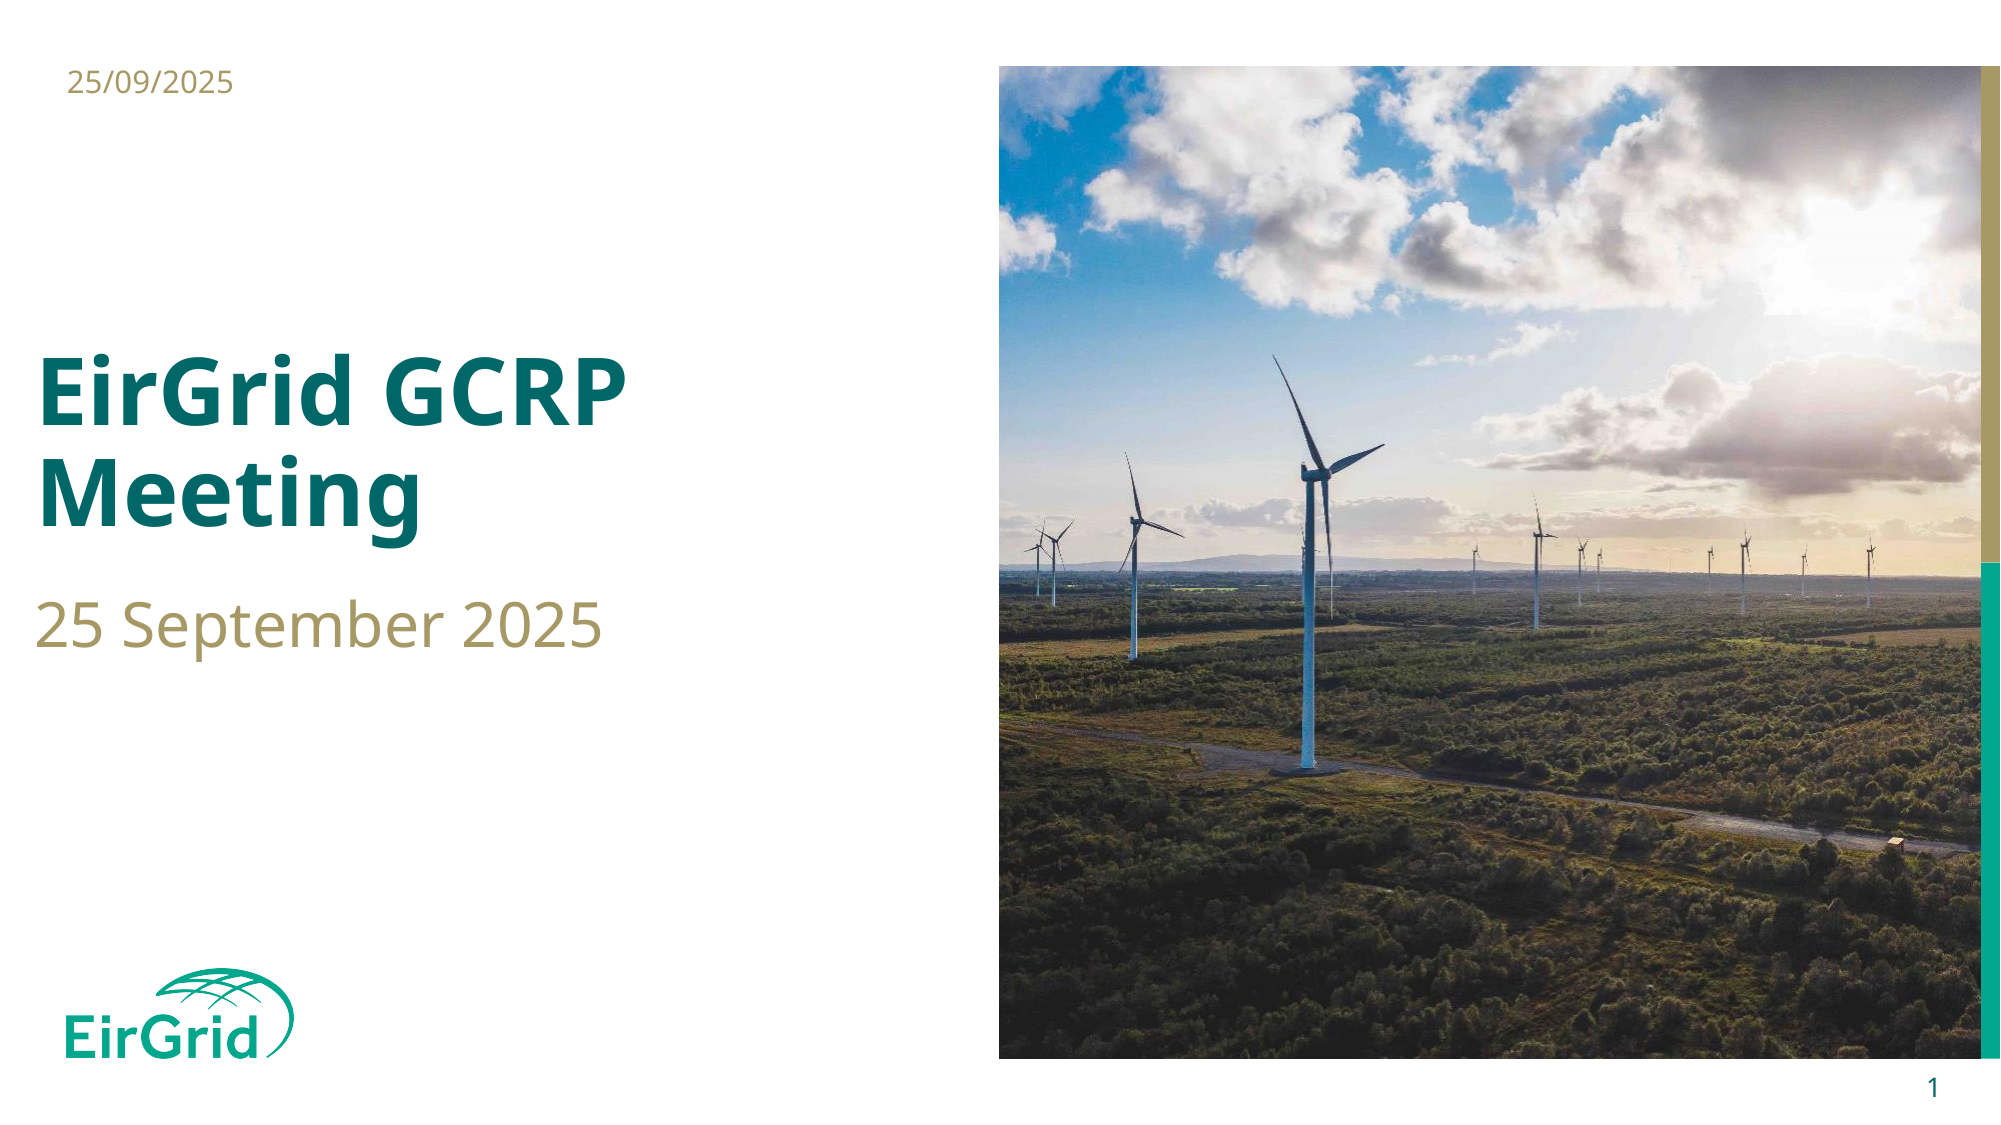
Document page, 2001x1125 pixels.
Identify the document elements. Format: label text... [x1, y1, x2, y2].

list 25/09/2025 [66, 66, 429, 124]
picture [66, 968, 294, 1059]
subtitle 25 September 2025 [34, 593, 895, 843]
title EirGrid GCRP Meeting [34, 344, 1029, 594]
picture [999, 66, 1981, 1059]
text_box 1 [1867, 1036, 1942, 1103]
